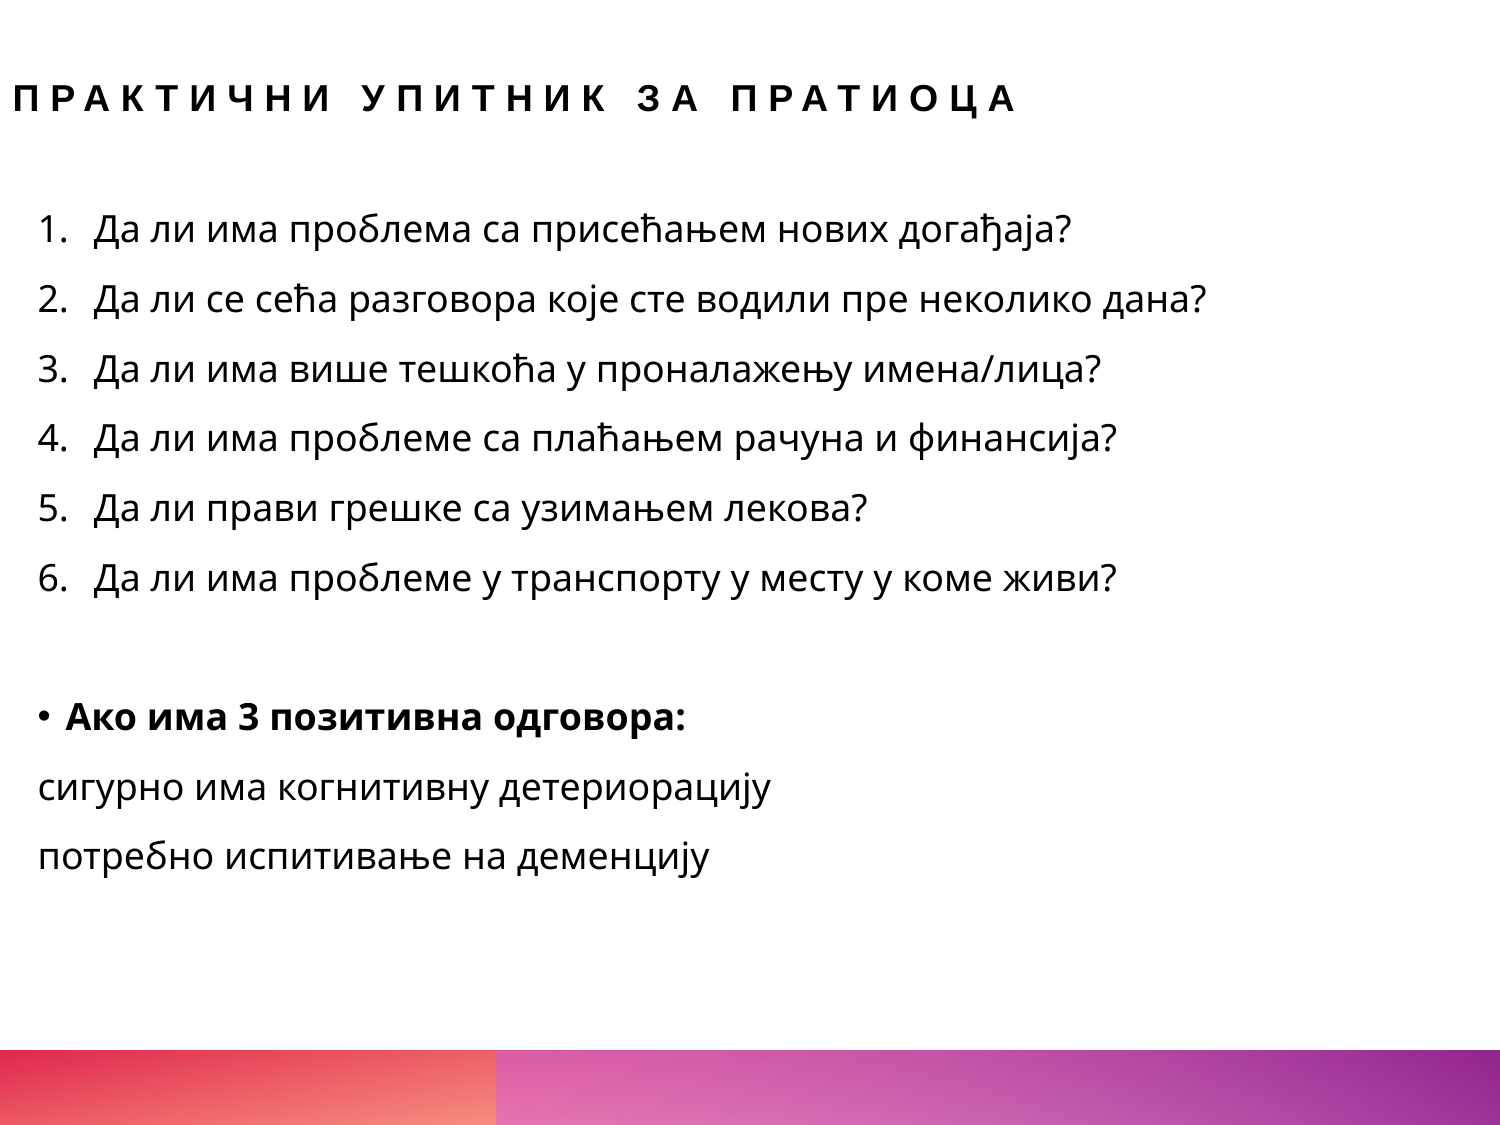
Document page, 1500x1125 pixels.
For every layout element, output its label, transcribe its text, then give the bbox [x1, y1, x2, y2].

list Да ли има проблема са присећањем нових догађаја? Да ли се сећа разговора које сте водили пре неколико дана? Да ли има више тешкоћа у проналажењу имена/лица? Да ли има проблеме са плаћањем рачуна и финансија? Да ли прави грешке са узимањем лекова? Да ли има проблеме у транспорту у месту у коме живи? Ако има 3 позитивна одговора: сигурно има когнитивну детериорацију потребно испитивање на деменцију [37, 196, 1475, 1080]
title Практични упитник за пратиоца [12, 12, 1150, 164]
